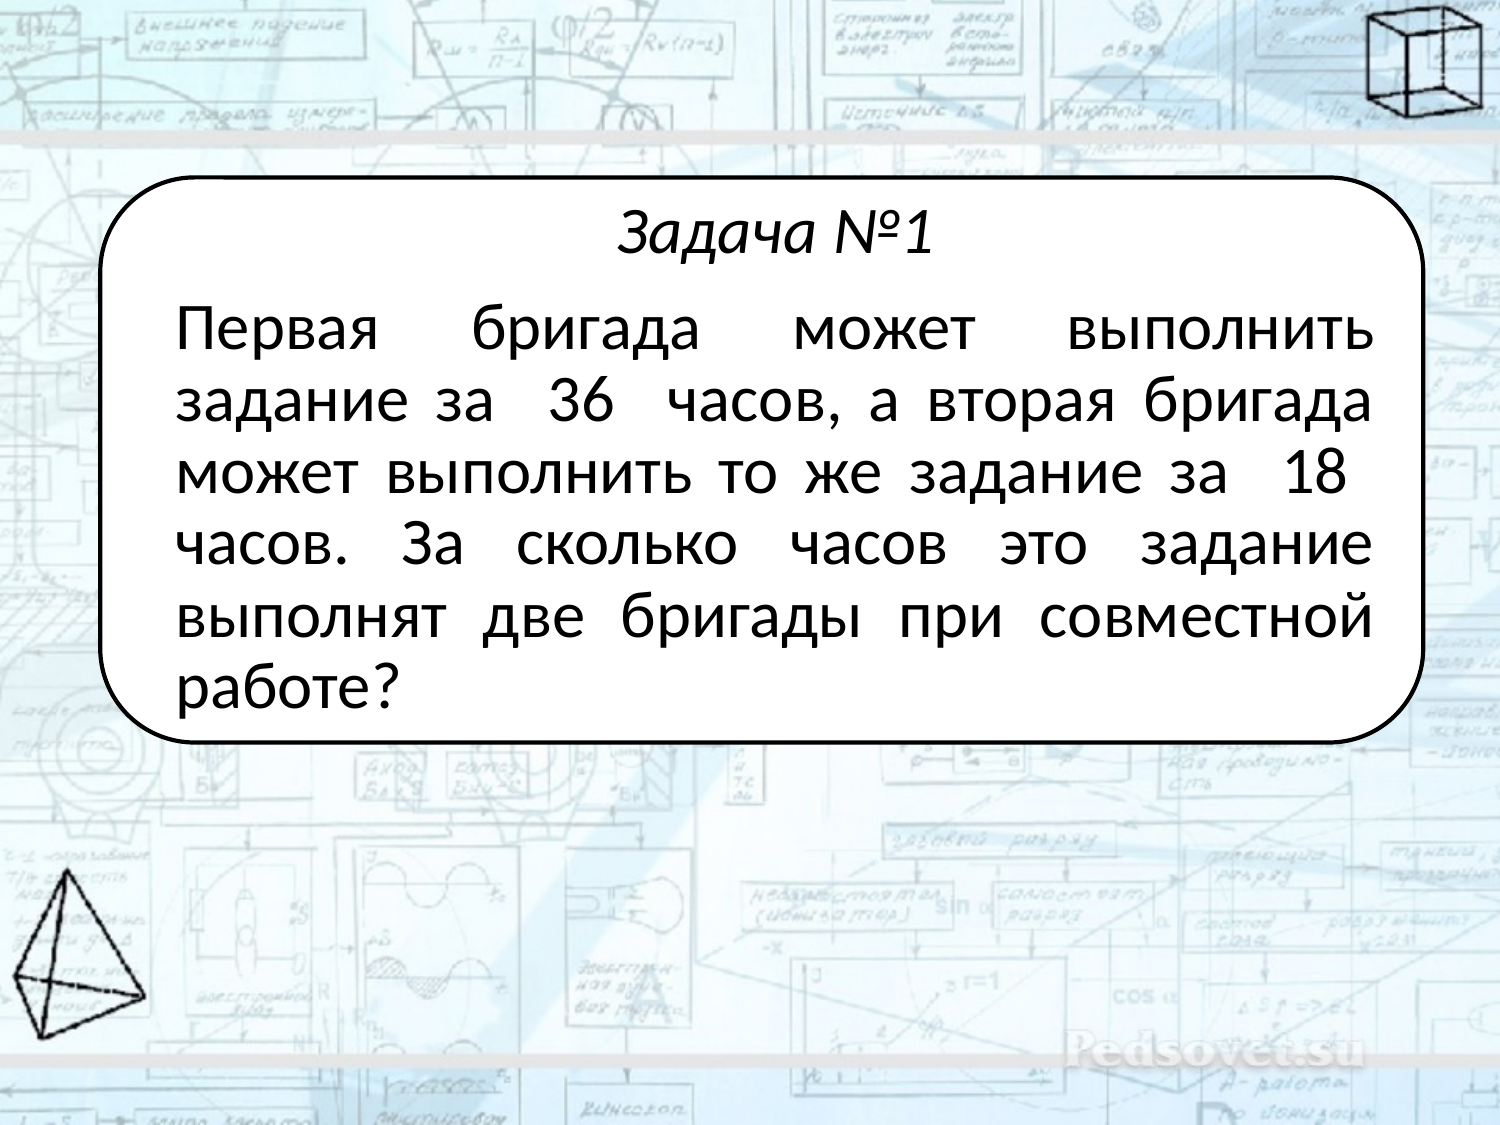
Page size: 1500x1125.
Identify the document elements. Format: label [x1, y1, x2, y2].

text_box [100, 148, 1424, 764]
picture [0, 0, 1500, 1125]
